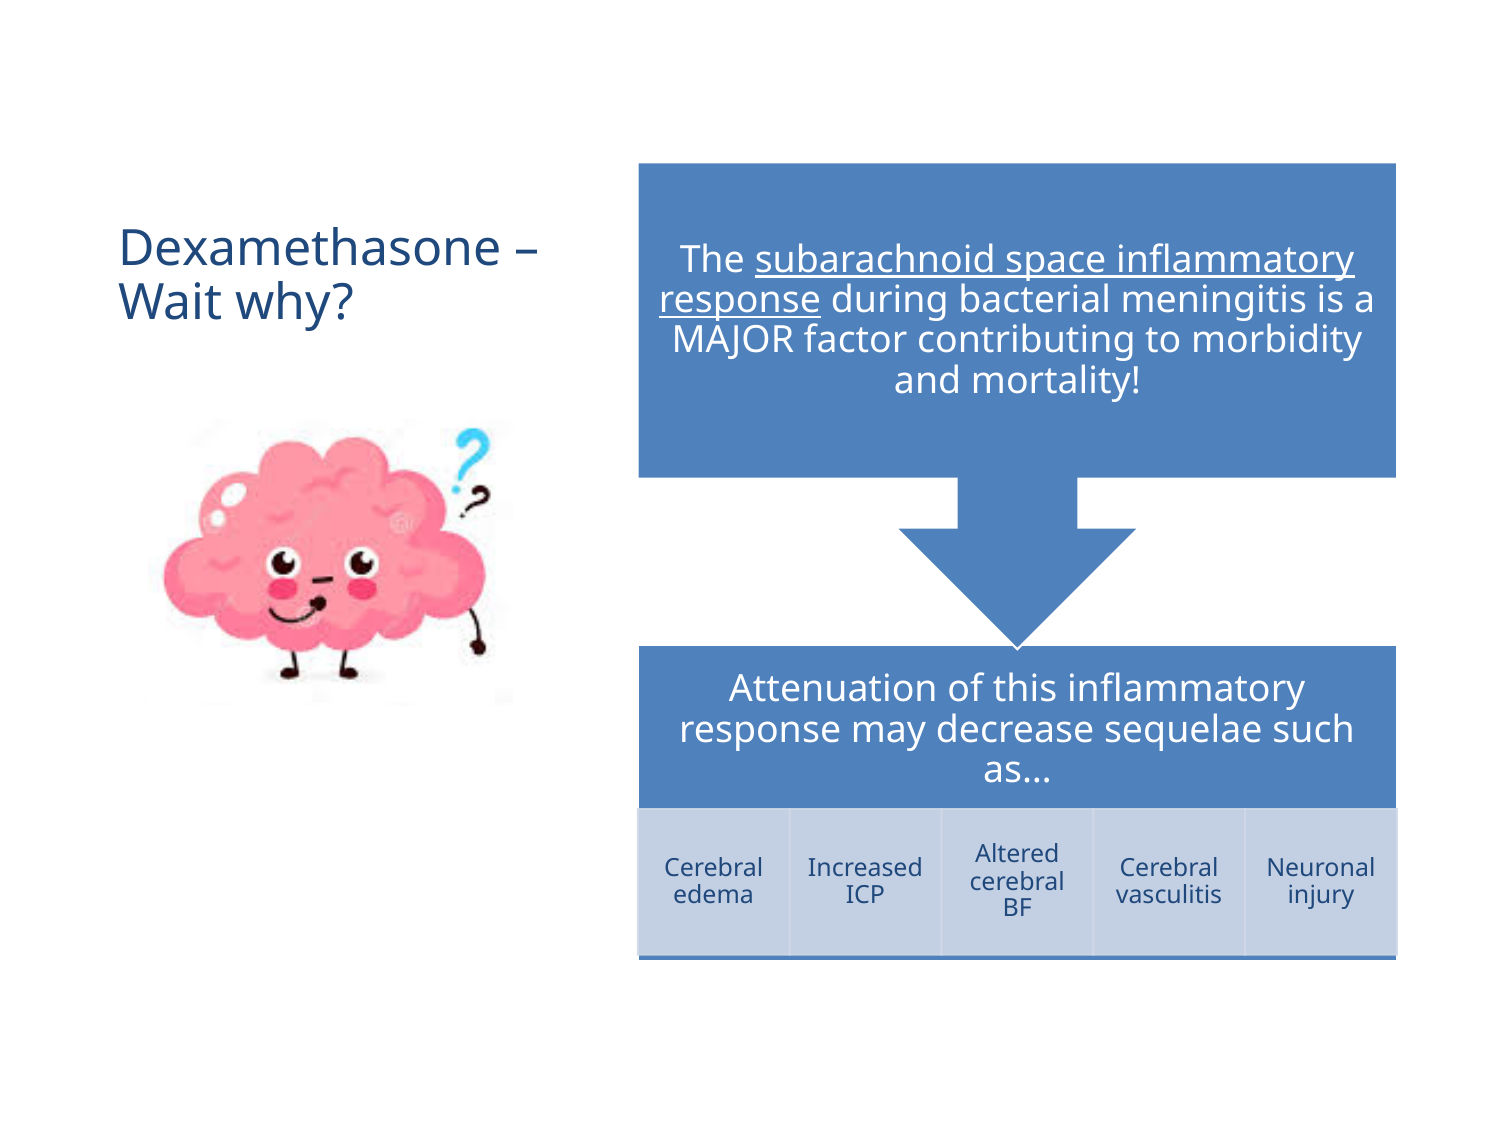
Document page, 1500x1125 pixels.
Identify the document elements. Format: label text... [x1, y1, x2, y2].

picture [143, 419, 522, 706]
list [637, 161, 1398, 962]
title Dexamethasone – Wait why? [103, 75, 602, 338]
